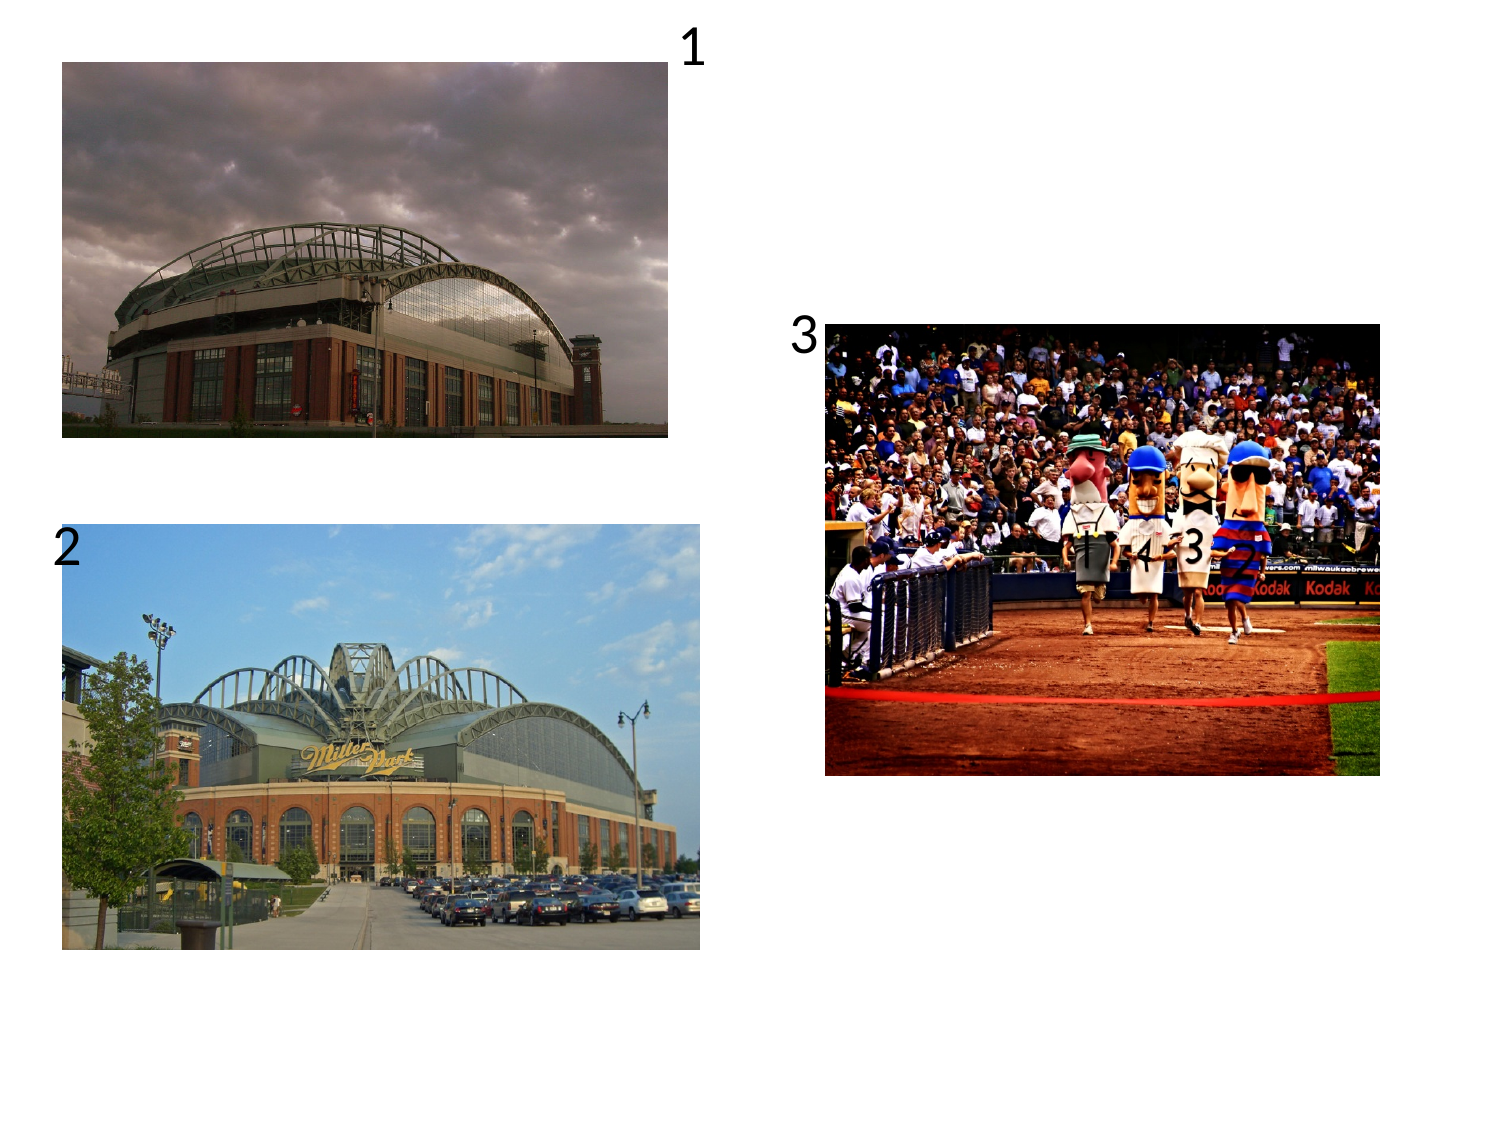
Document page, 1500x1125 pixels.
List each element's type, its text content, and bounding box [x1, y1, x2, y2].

text_box 2 [37, 500, 138, 585]
picture [62, 524, 701, 950]
text_box 1 [662, 0, 825, 85]
picture [62, 62, 668, 438]
text_box 3 [774, 287, 900, 373]
picture [824, 324, 1381, 776]
